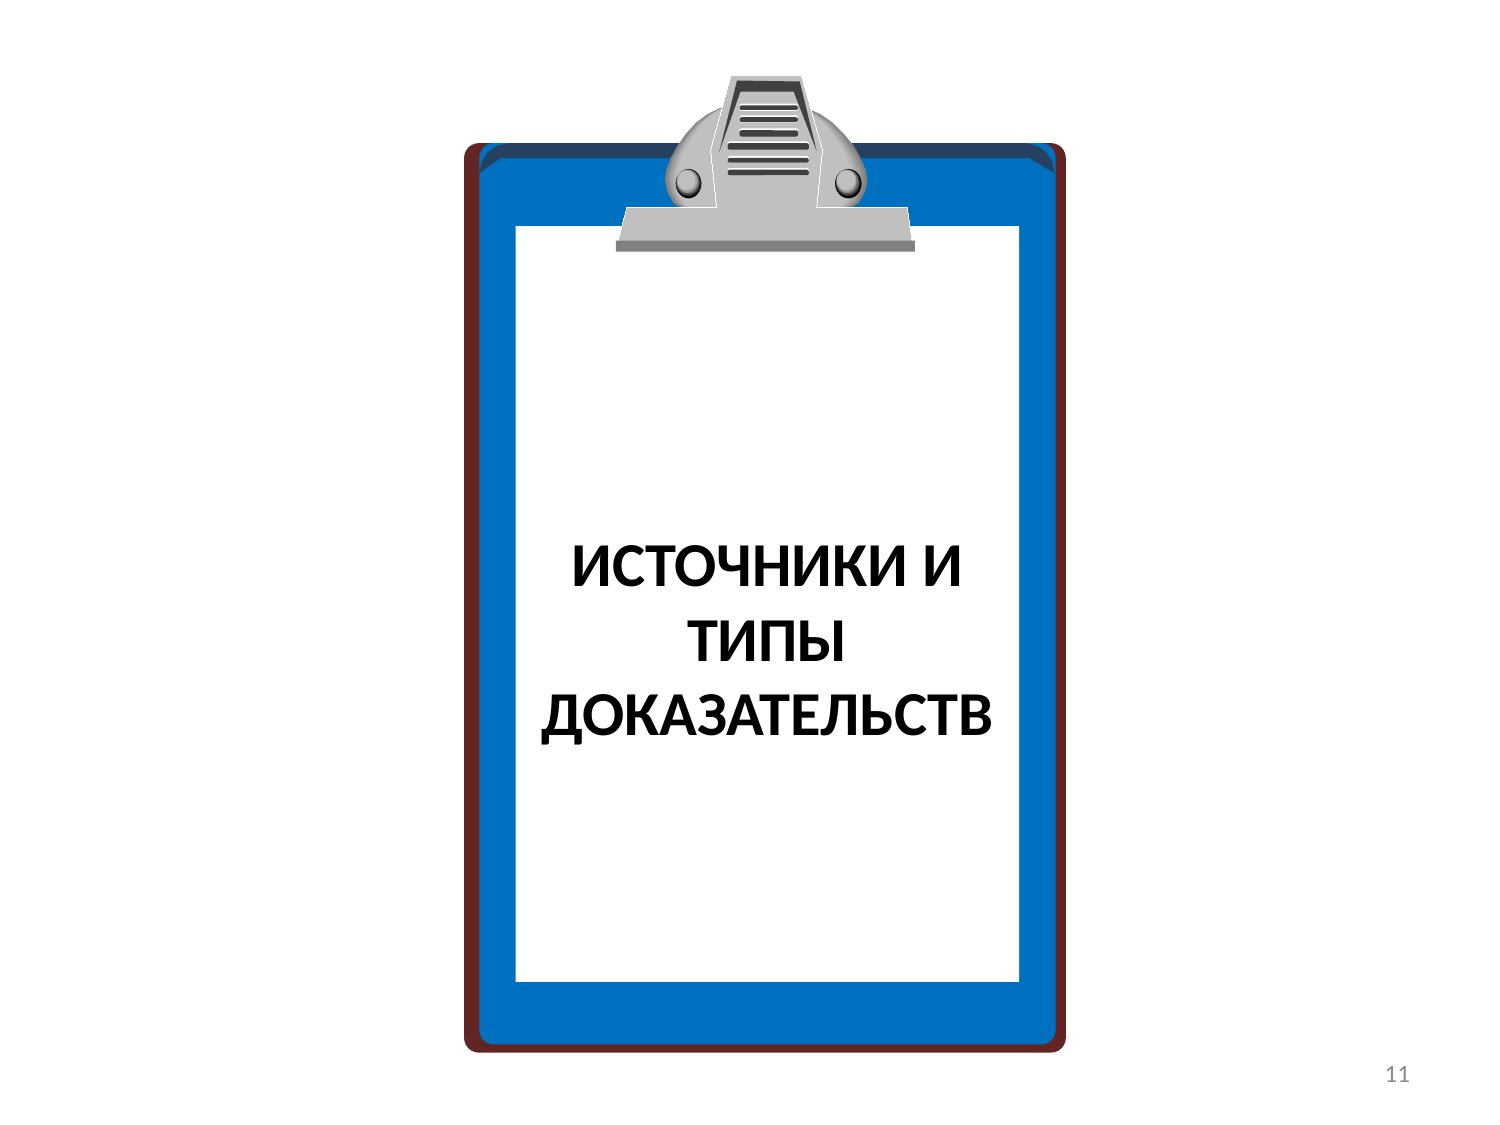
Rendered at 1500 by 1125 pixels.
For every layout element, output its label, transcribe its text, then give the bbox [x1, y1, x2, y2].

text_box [463, 74, 1067, 1056]
slide_number 11 [1074, 1042, 1425, 1103]
